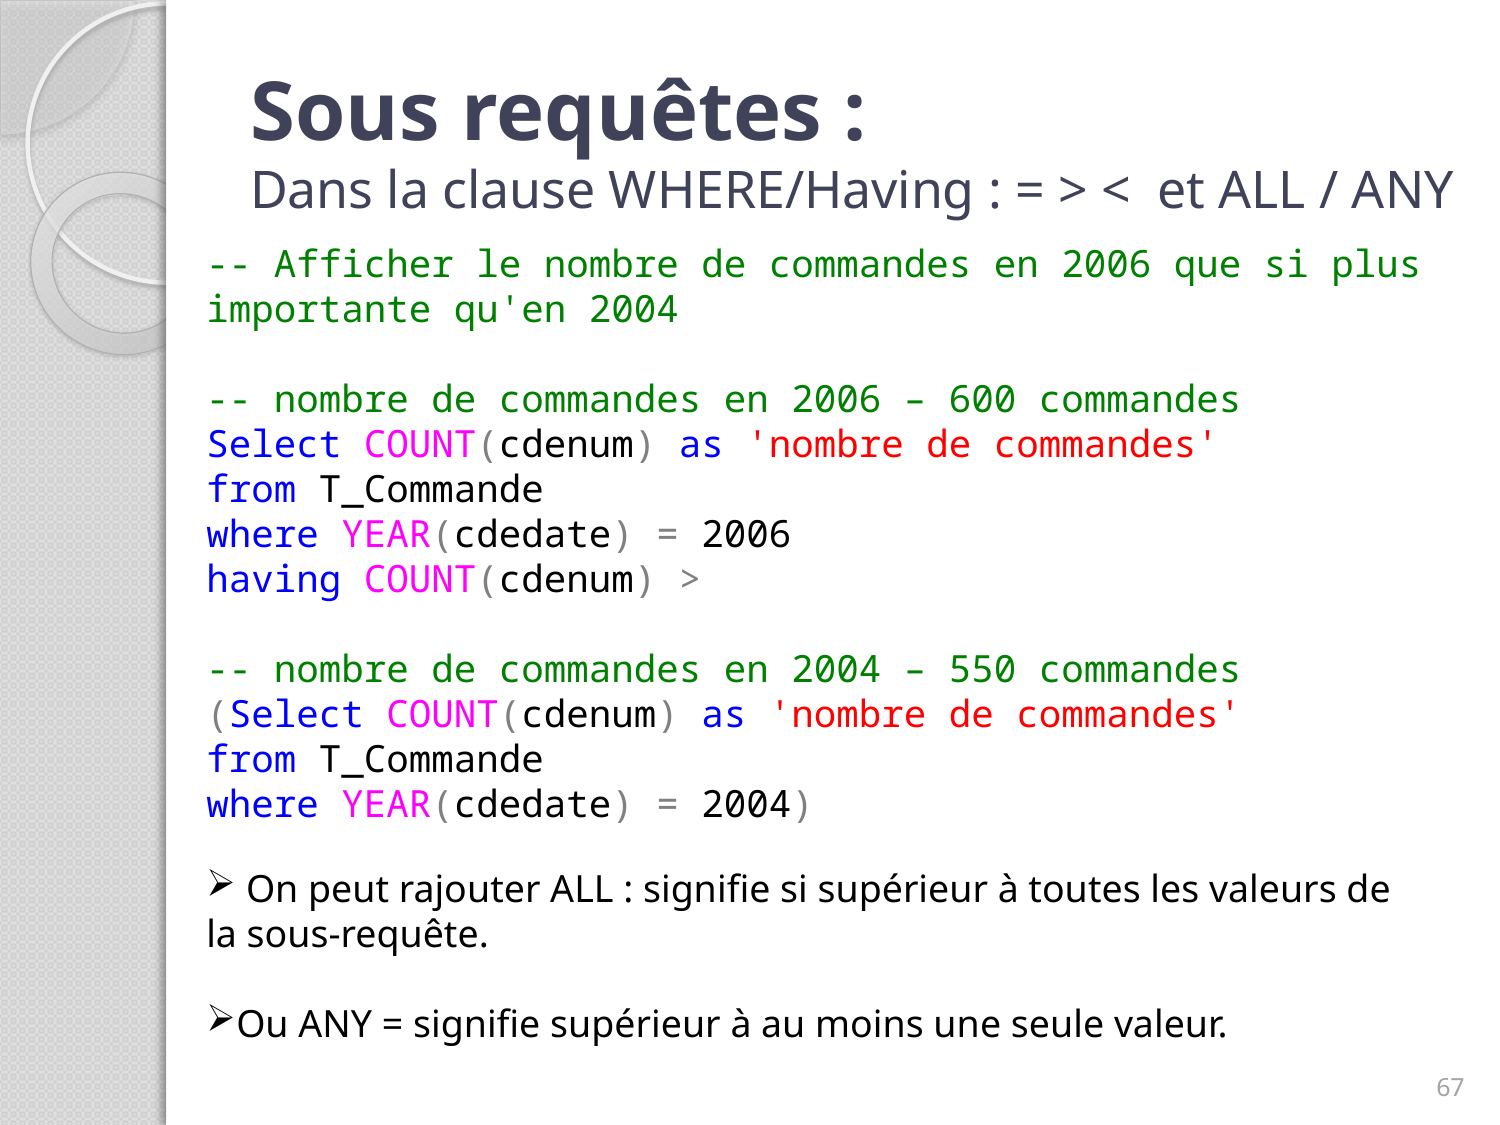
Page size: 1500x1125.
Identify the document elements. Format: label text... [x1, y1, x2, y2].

title Sous requêtes : Dans la clause WHERE/Having : = > < et ALL / ANY [235, 45, 1500, 233]
slide_number 67 [1413, 1034, 1488, 1113]
text_box -- Afficher le nombre de commandes en 2006 que si plus importante qu'en 2004 -- nombre de commandes en 2006 – 600 commandes Select COUNT(cdenum) as 'nombre de commandes' from T_Commande where YEAR(cdedate) = 2006 having COUNT(cdenum) > -- nombre de commandes en 2004 – 550 commandes (Select COUNT(cdenum) as 'nombre de commandes' from T_Commande where YEAR(cdedate) = 2004) [191, 232, 1457, 833]
text_box On peut rajouter ALL : signifie si supérieur à toutes les valeurs de la sous-requête. Ou ANY = signifie supérieur à au moins une seule valeur. [191, 857, 1420, 1053]
